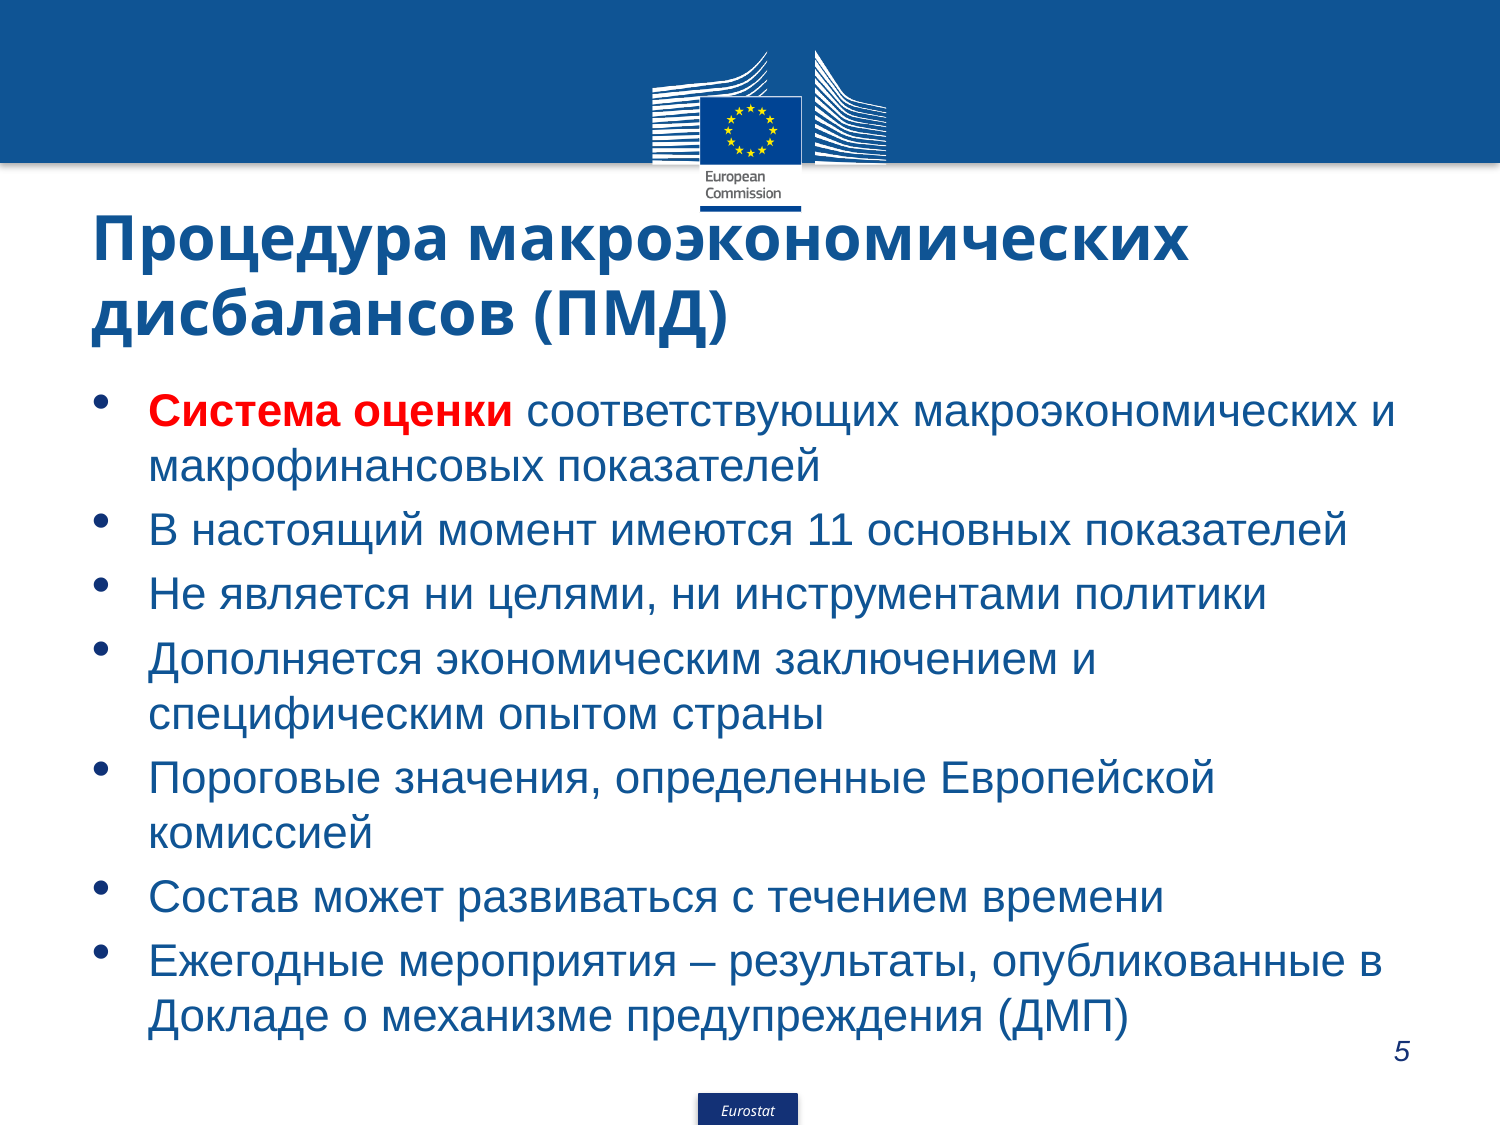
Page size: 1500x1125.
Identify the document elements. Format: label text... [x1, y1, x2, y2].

title Процедура макроэкономических дисбалансов (ПМД) [76, 196, 1427, 350]
list Система оценки соответствующих макроэкономических и макрофинансовых показателей В настоящий момент имеются 11 основных показателей Не является ни целями, ни инструментами политики Дополняется экономическим заключением и специфическим опытом страны Пороговые значения, определенные Европейской комиссией Состав может развиваться с течением времени Ежегодные мероприятия – результаты, опубликованные в Докладе о механизме предупреждения (ДМП) [76, 373, 1427, 1047]
slide_number 5 [1074, 1024, 1426, 1103]
